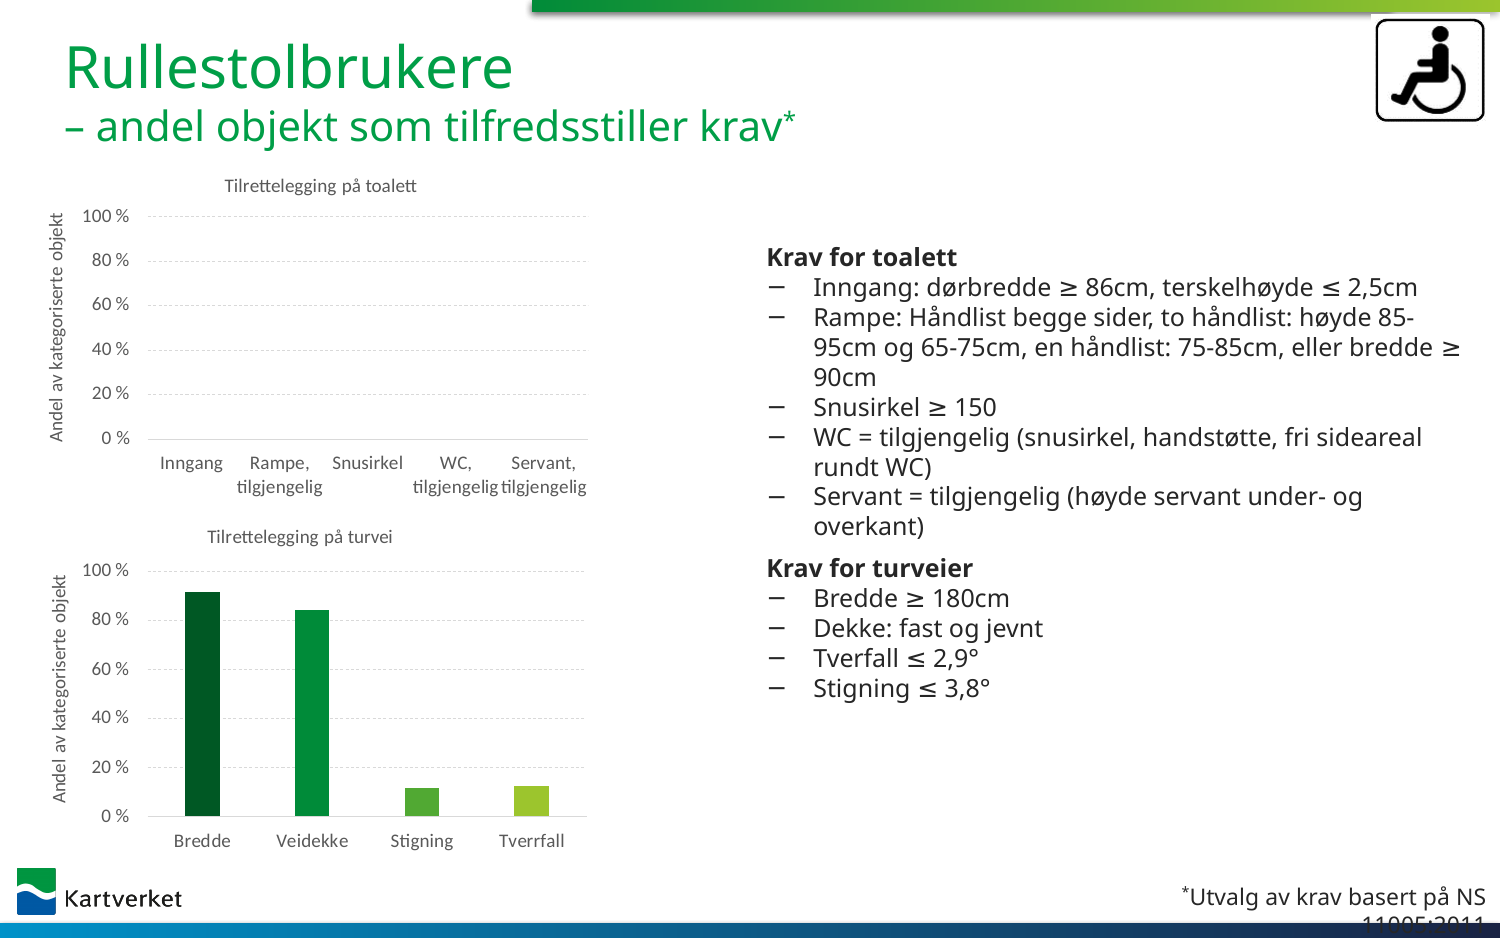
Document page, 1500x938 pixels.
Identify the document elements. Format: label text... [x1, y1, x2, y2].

picture [1371, 13, 1491, 127]
text_box Rullestolbrukere – andel objekt som tilfredsstiller krav* [49, 14, 1431, 158]
text_box Krav for turveier Bredde ≥ 180cm Dekke: fast og jevnt Tverfall ≤ 2,9° Stigning ≤ 3,8° [751, 545, 1483, 710]
picture [41, 520, 598, 859]
text_box *Utvalg av krav basert på NS 11005:2011 [1068, 873, 1500, 938]
text_box Krav for toalett Inngang: dørbredde ≥ 86cm, terskelhøyde ≤ 2,5cm Rampe: Håndlist begge sider, to håndlist: høyde 85-95cm og 65-75cm, en håndlist: 75-85cm, eller bredde ≥ 90cm Snusirkel ≥ 150 WC = tilgjengelig (snusirkel, handstøtte, fri sideareal rundt WC) Servant = tilgjengelig (høyde servant under- og overkant) [751, 234, 1483, 545]
picture [41, 166, 599, 505]
